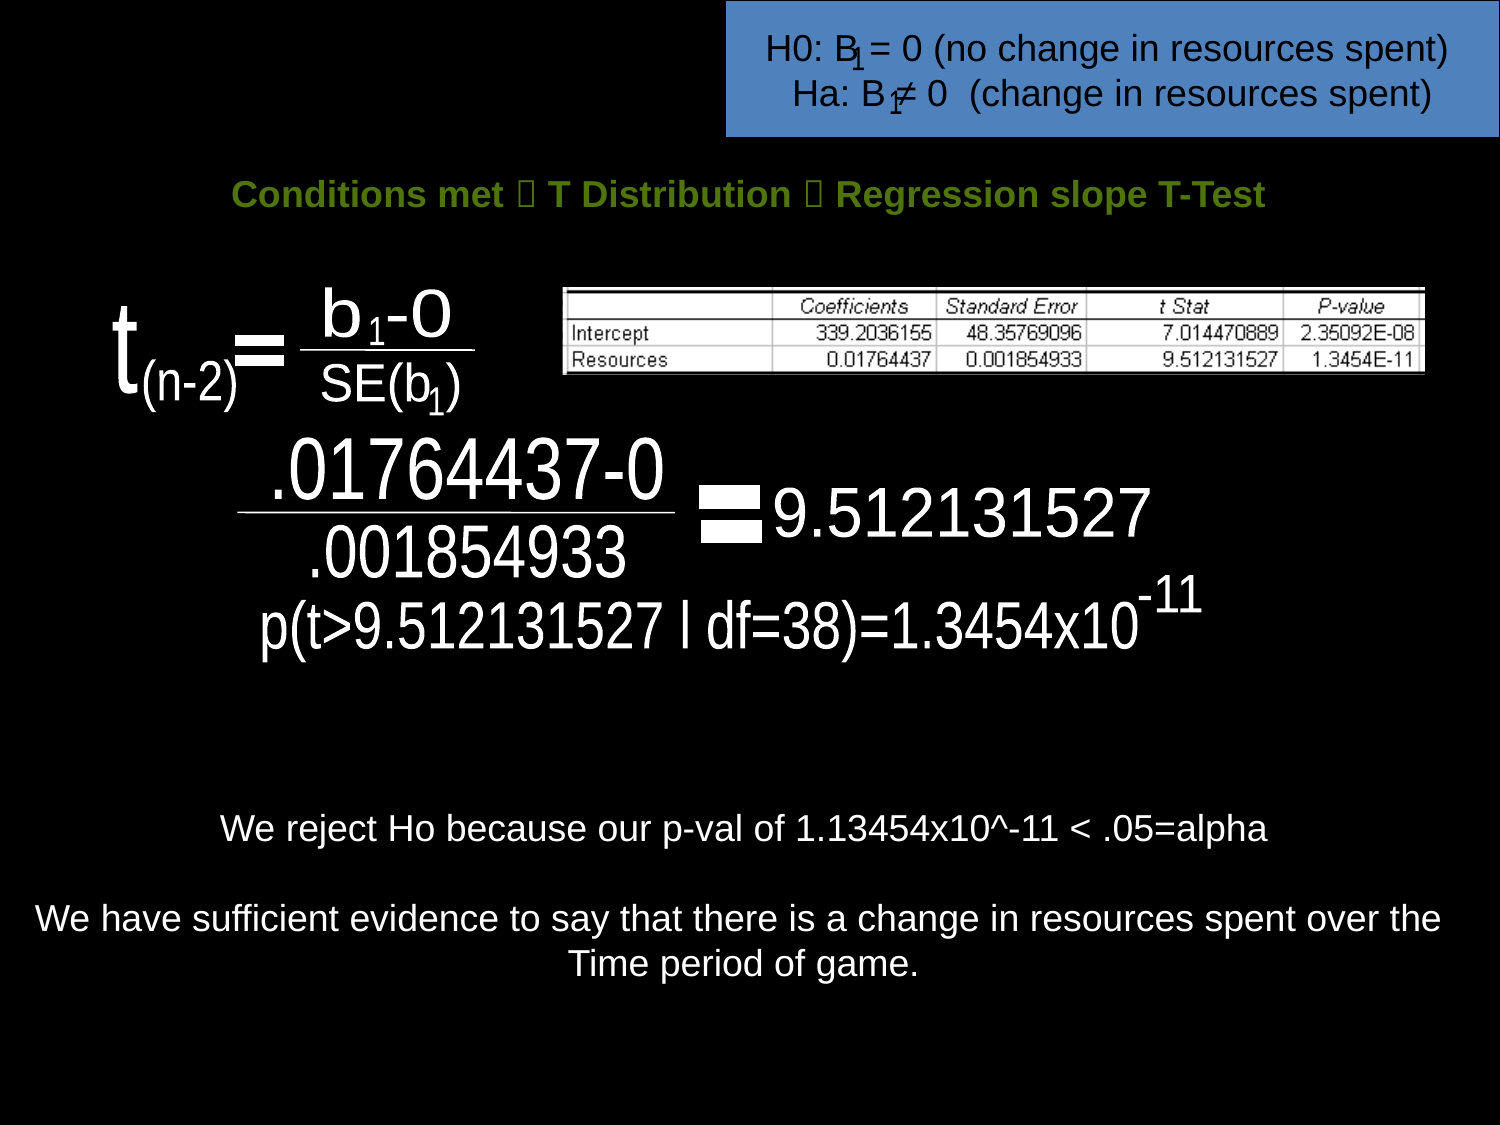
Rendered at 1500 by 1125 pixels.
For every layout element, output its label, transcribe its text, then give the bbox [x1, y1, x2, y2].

text_box H0: Β = 0 (no change in resources spent) Ha: Β ≠ 0 (change in resources spent) [725, 0, 1500, 138]
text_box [112, 287, 476, 416]
text_box Conditions met  T Distribution  Regression slope T-Test [216, 162, 1281, 223]
picture [562, 287, 1426, 376]
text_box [698, 484, 763, 544]
text_box We reject Ho because our p-val of 1.13454x10^-11 < .05=alpha We have sufficient evidence to say that there is a change in resources spent over the Time period of game. [87, 725, 1400, 1063]
